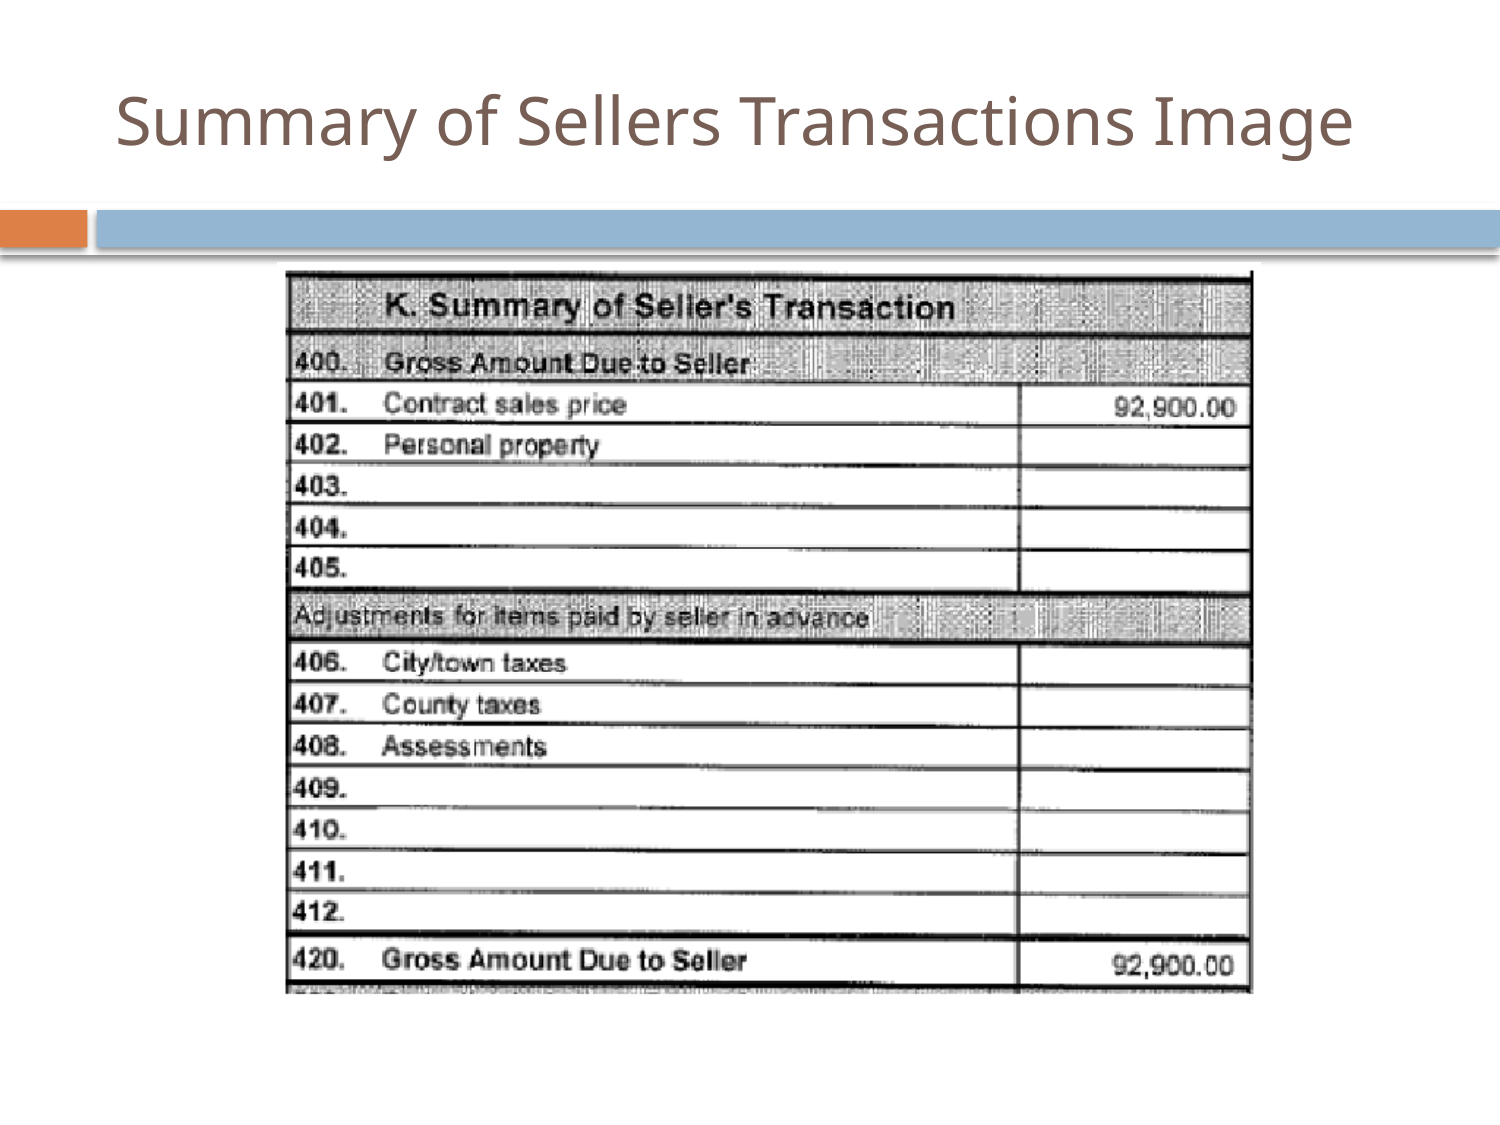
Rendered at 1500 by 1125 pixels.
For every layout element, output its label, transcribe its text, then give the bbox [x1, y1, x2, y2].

title Summary of Sellers Transactions Image [100, 37, 1438, 200]
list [277, 262, 1262, 1001]
